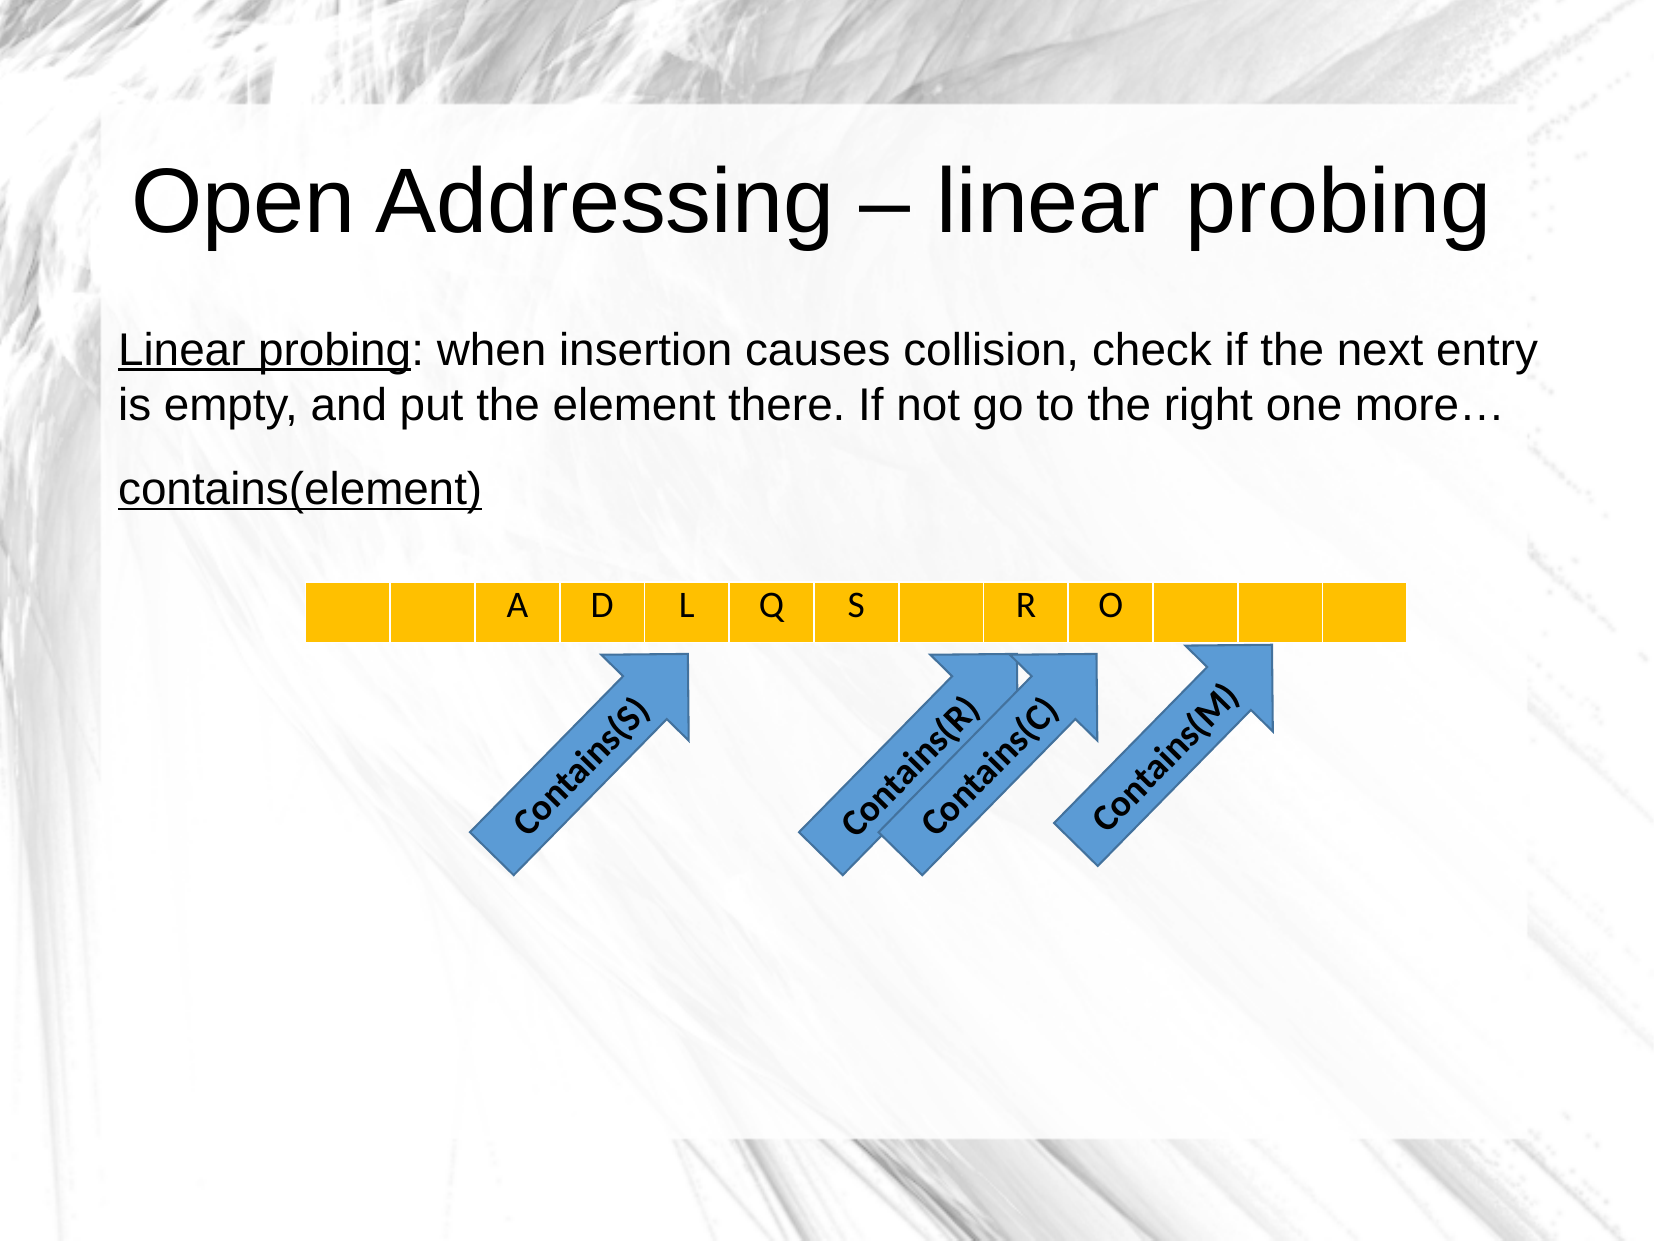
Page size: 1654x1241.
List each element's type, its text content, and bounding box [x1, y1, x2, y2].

table_header [391, 583, 474, 642]
text_box Contains(R) [797, 652, 1019, 877]
picture [0, 0, 1654, 1241]
table_header O [1069, 583, 1152, 642]
table_header [900, 583, 983, 642]
text_box Contains(M) [1052, 643, 1274, 868]
table_header Q [730, 583, 813, 642]
title Open Addressing – linear probing [118, 112, 1506, 281]
list Linear probing: when insertion causes collision, check if the next entry is empty, and put the element there. If not go to the right one more… contains(element) [118, 319, 1571, 1102]
table_header A [476, 583, 559, 642]
table_header D [561, 583, 644, 642]
table_header [306, 583, 389, 642]
table_header S [815, 583, 898, 642]
table_header [1323, 583, 1406, 642]
text_box Contains(S) [468, 652, 690, 877]
table_header [1239, 583, 1322, 642]
table_header L [645, 583, 728, 642]
table_header R [984, 583, 1067, 642]
text_box Contains(C) [877, 652, 1099, 877]
table_header [1154, 583, 1237, 642]
